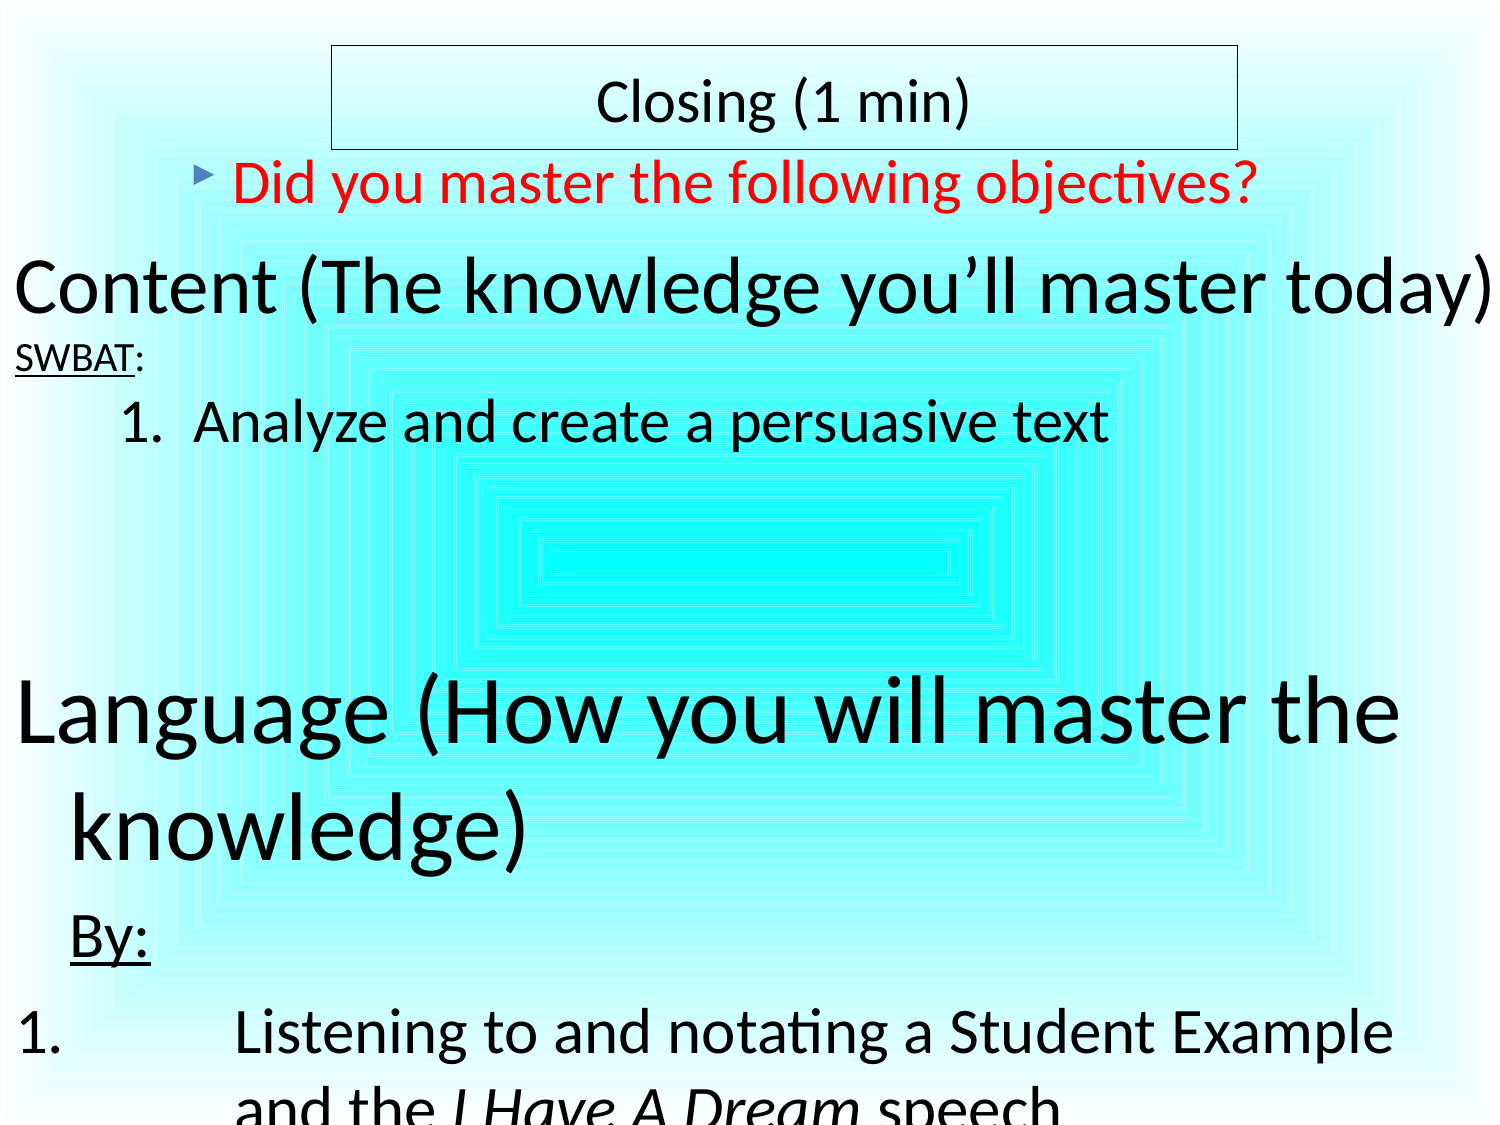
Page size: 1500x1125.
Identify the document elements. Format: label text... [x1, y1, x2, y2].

list Language (How you will master the knowledge) By: Listening to and notating a Student Example and the I Have A Dream speech [0, 587, 1500, 1125]
text_box Did you master the following objectives? [0, 134, 1434, 224]
text_box Content (The knowledge you’ll master today) SWBAT: Analyze and create a persuasive text [0, 224, 1500, 463]
title Closing (1 min) [331, 45, 1238, 134]
